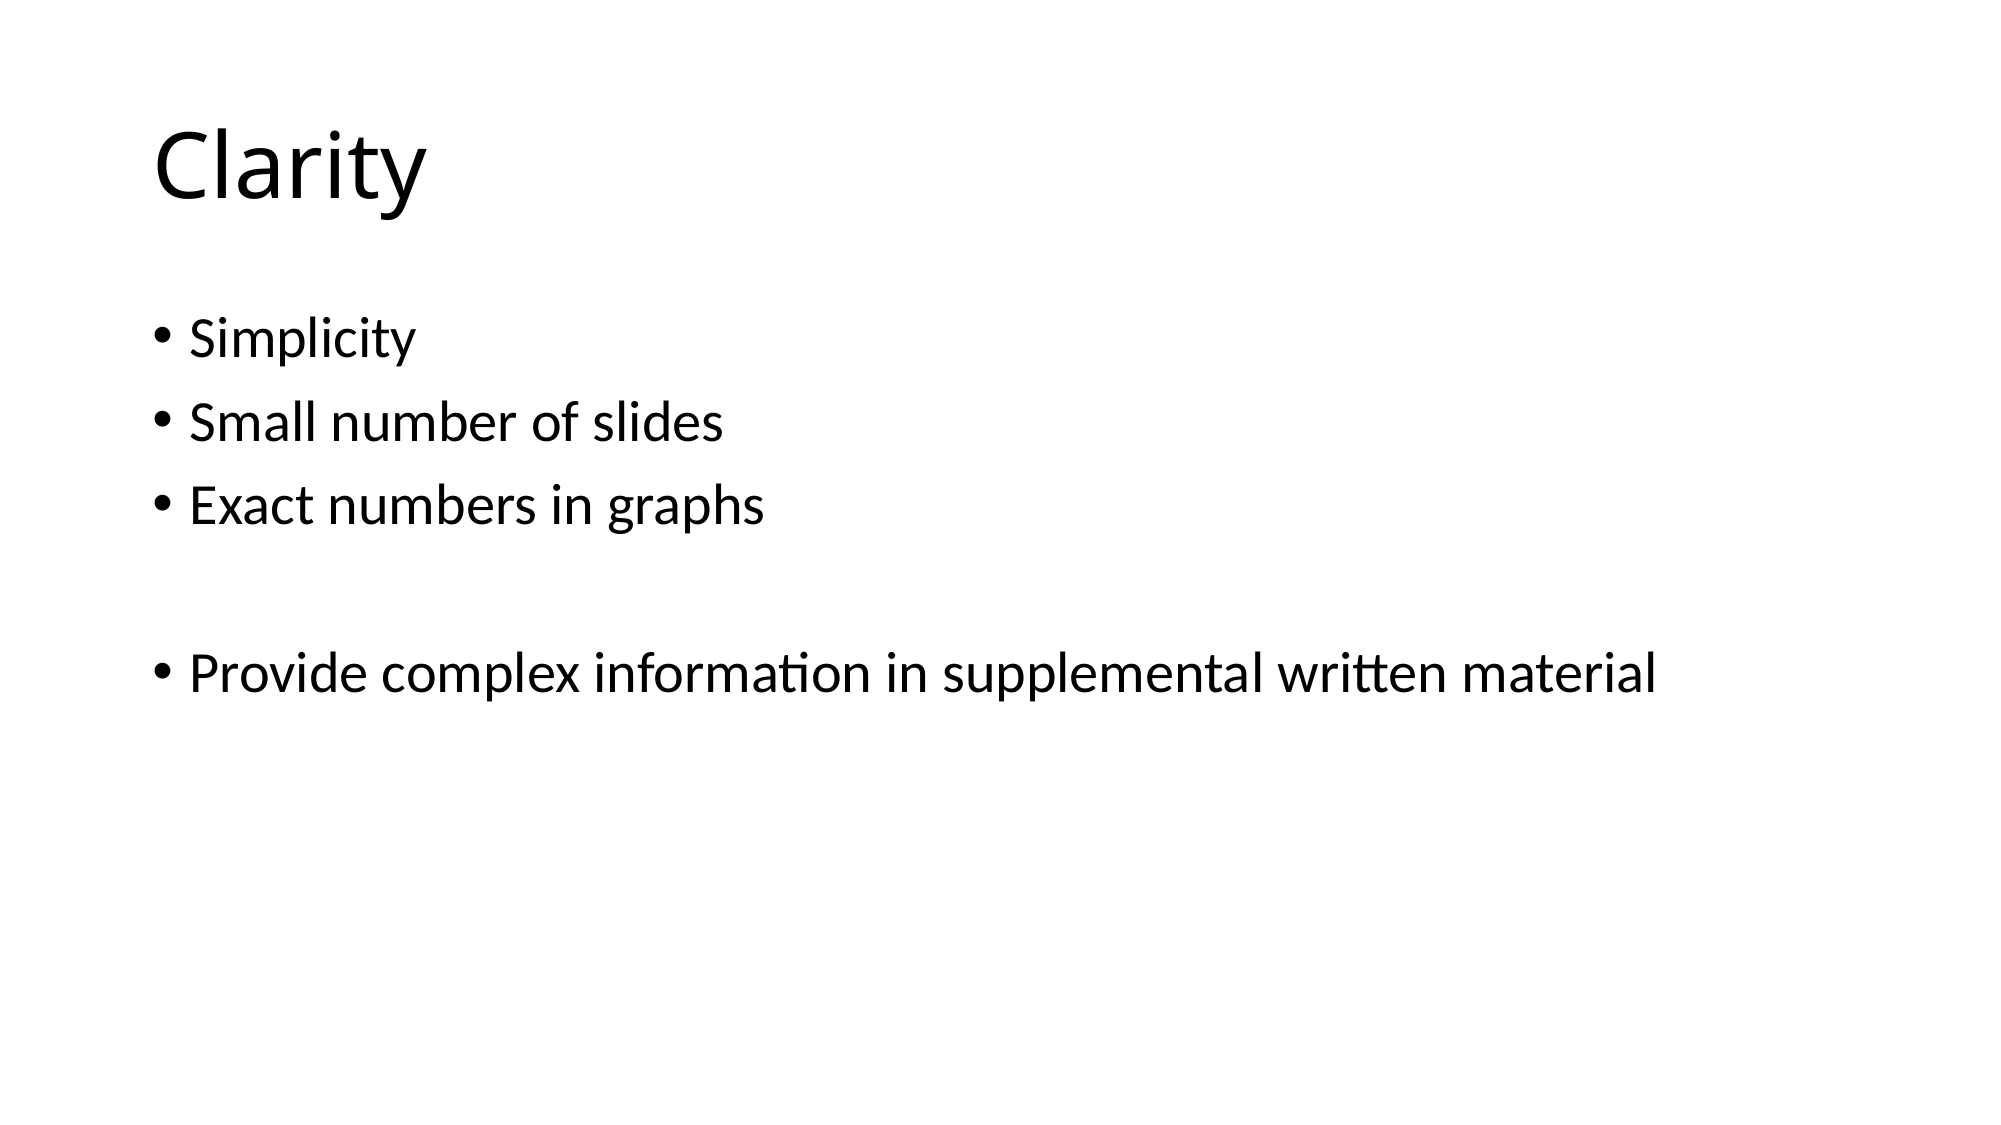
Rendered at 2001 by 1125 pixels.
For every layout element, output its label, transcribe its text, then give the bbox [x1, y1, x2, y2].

title Clarity [137, 59, 1863, 278]
list Simplicity Small number of slides Exact numbers in graphs Provide complex information in supplemental written material [137, 299, 1863, 1014]
